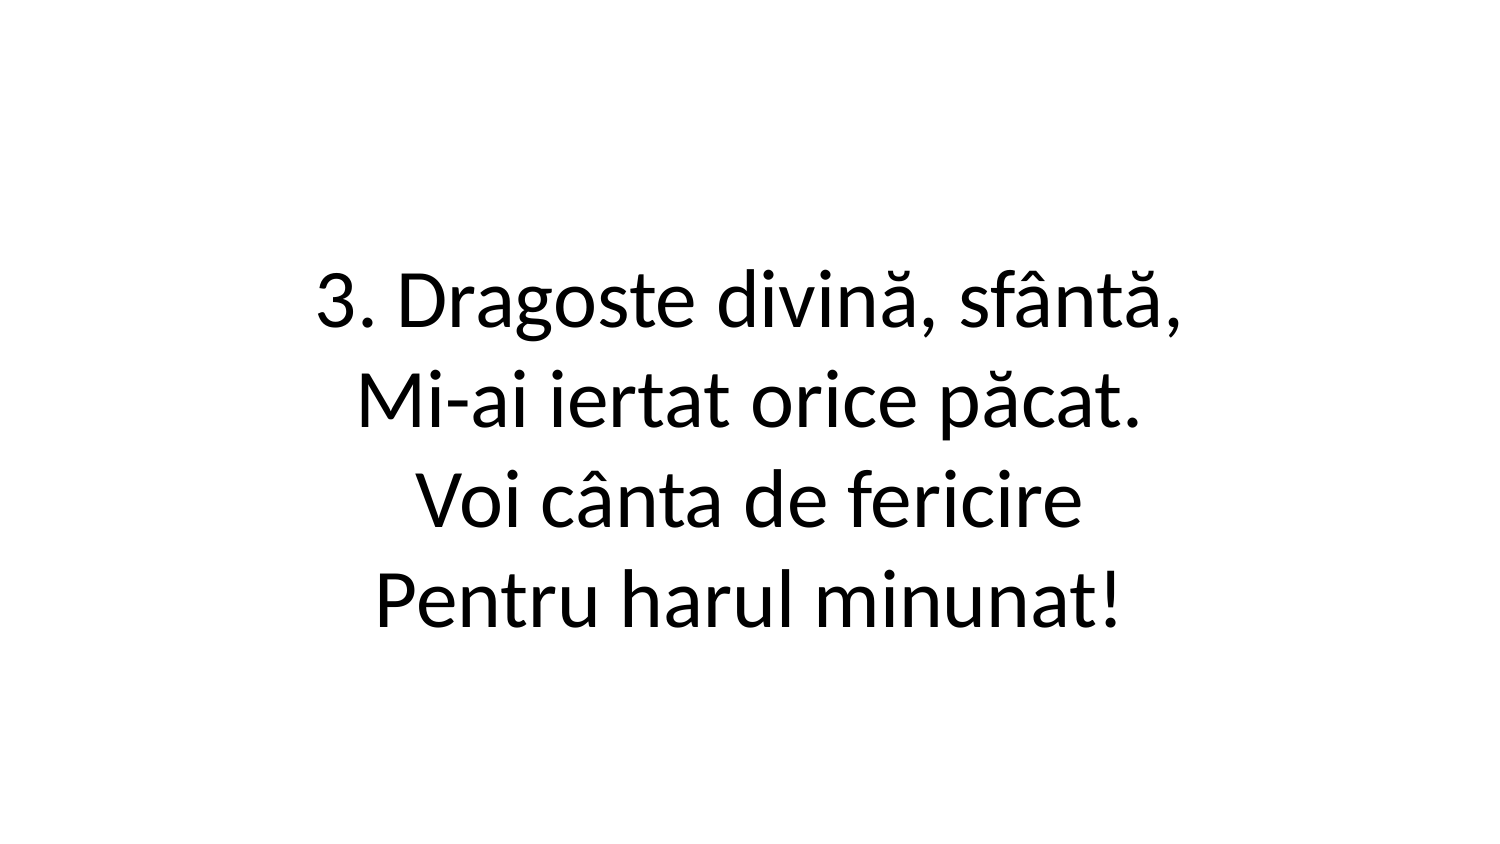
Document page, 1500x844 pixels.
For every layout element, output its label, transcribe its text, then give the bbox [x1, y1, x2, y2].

text_box 3. Dragoste divină, sfântă, Mi-ai iertat orice păcat. Voi cânta de fericire Pentru harul minunat! [299, 192, 1201, 652]
